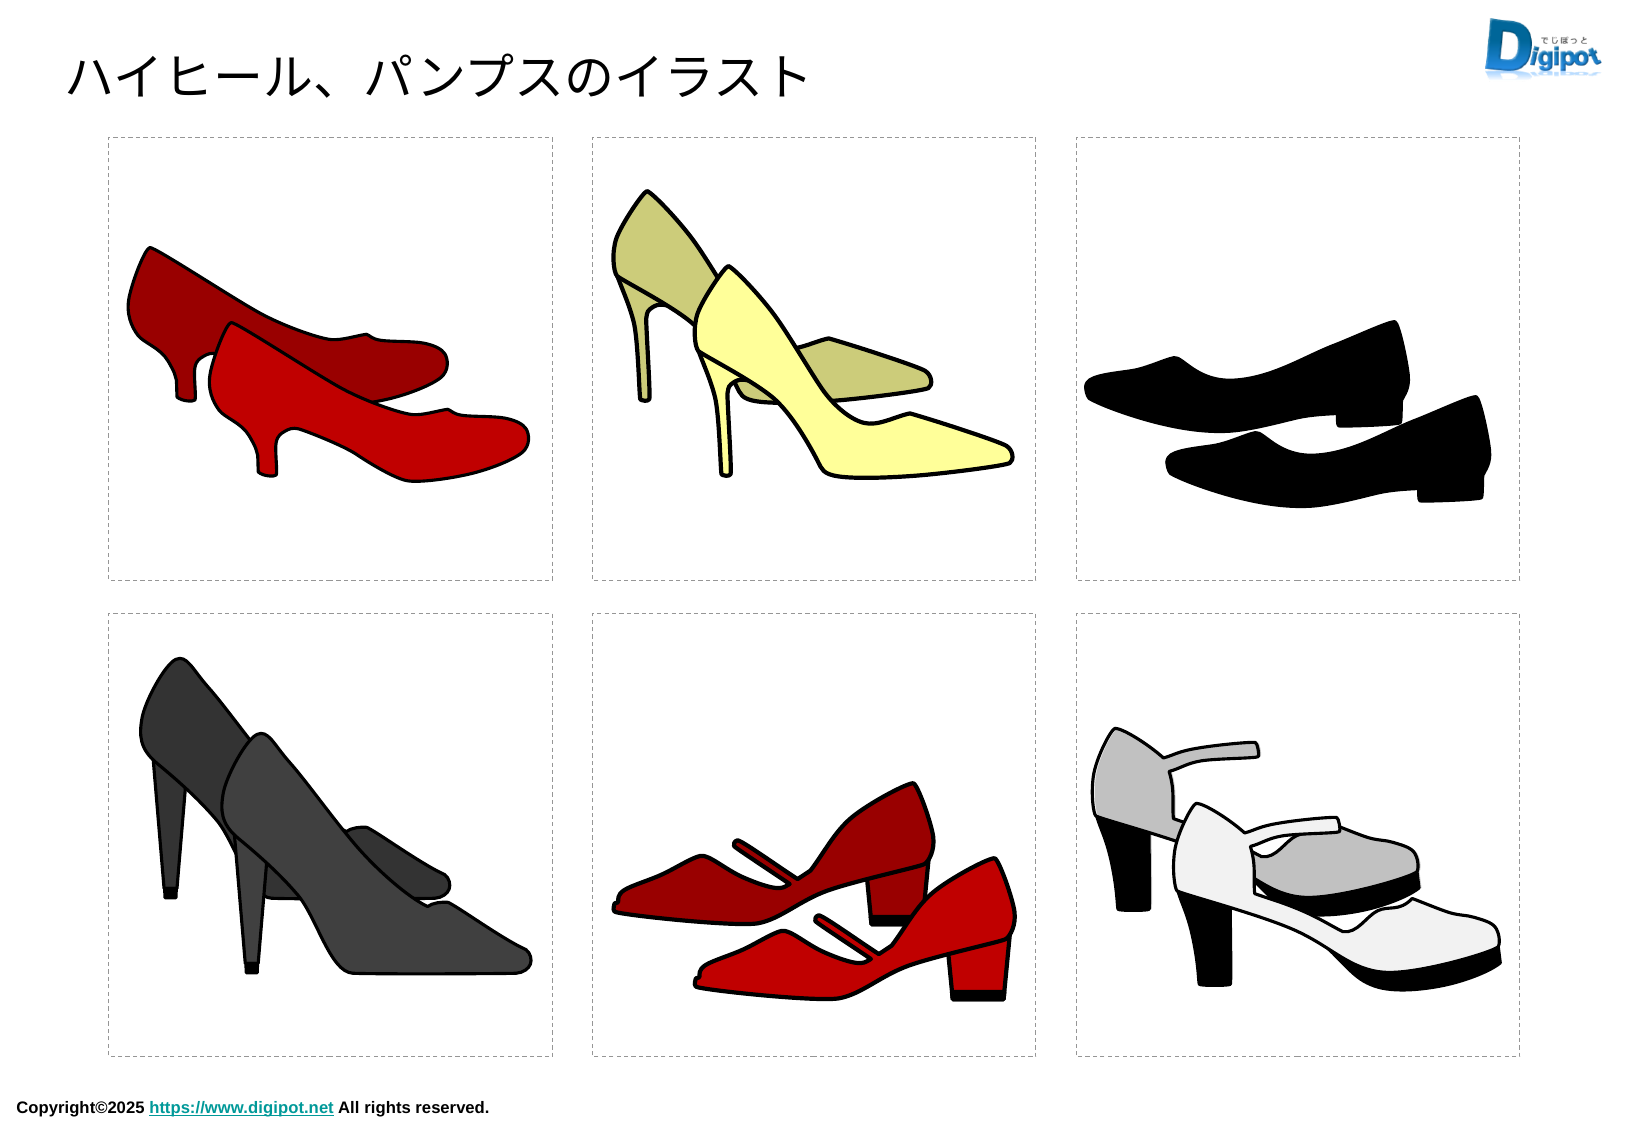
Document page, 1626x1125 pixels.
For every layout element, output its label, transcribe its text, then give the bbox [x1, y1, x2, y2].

picture [1485, 18, 1602, 82]
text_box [140, 658, 532, 975]
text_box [613, 783, 1016, 1000]
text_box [1092, 728, 1501, 991]
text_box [1085, 321, 1490, 507]
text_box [127, 247, 529, 482]
text_box ハイヒール、パンプスのイラスト [49, 38, 829, 113]
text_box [613, 190, 1013, 479]
